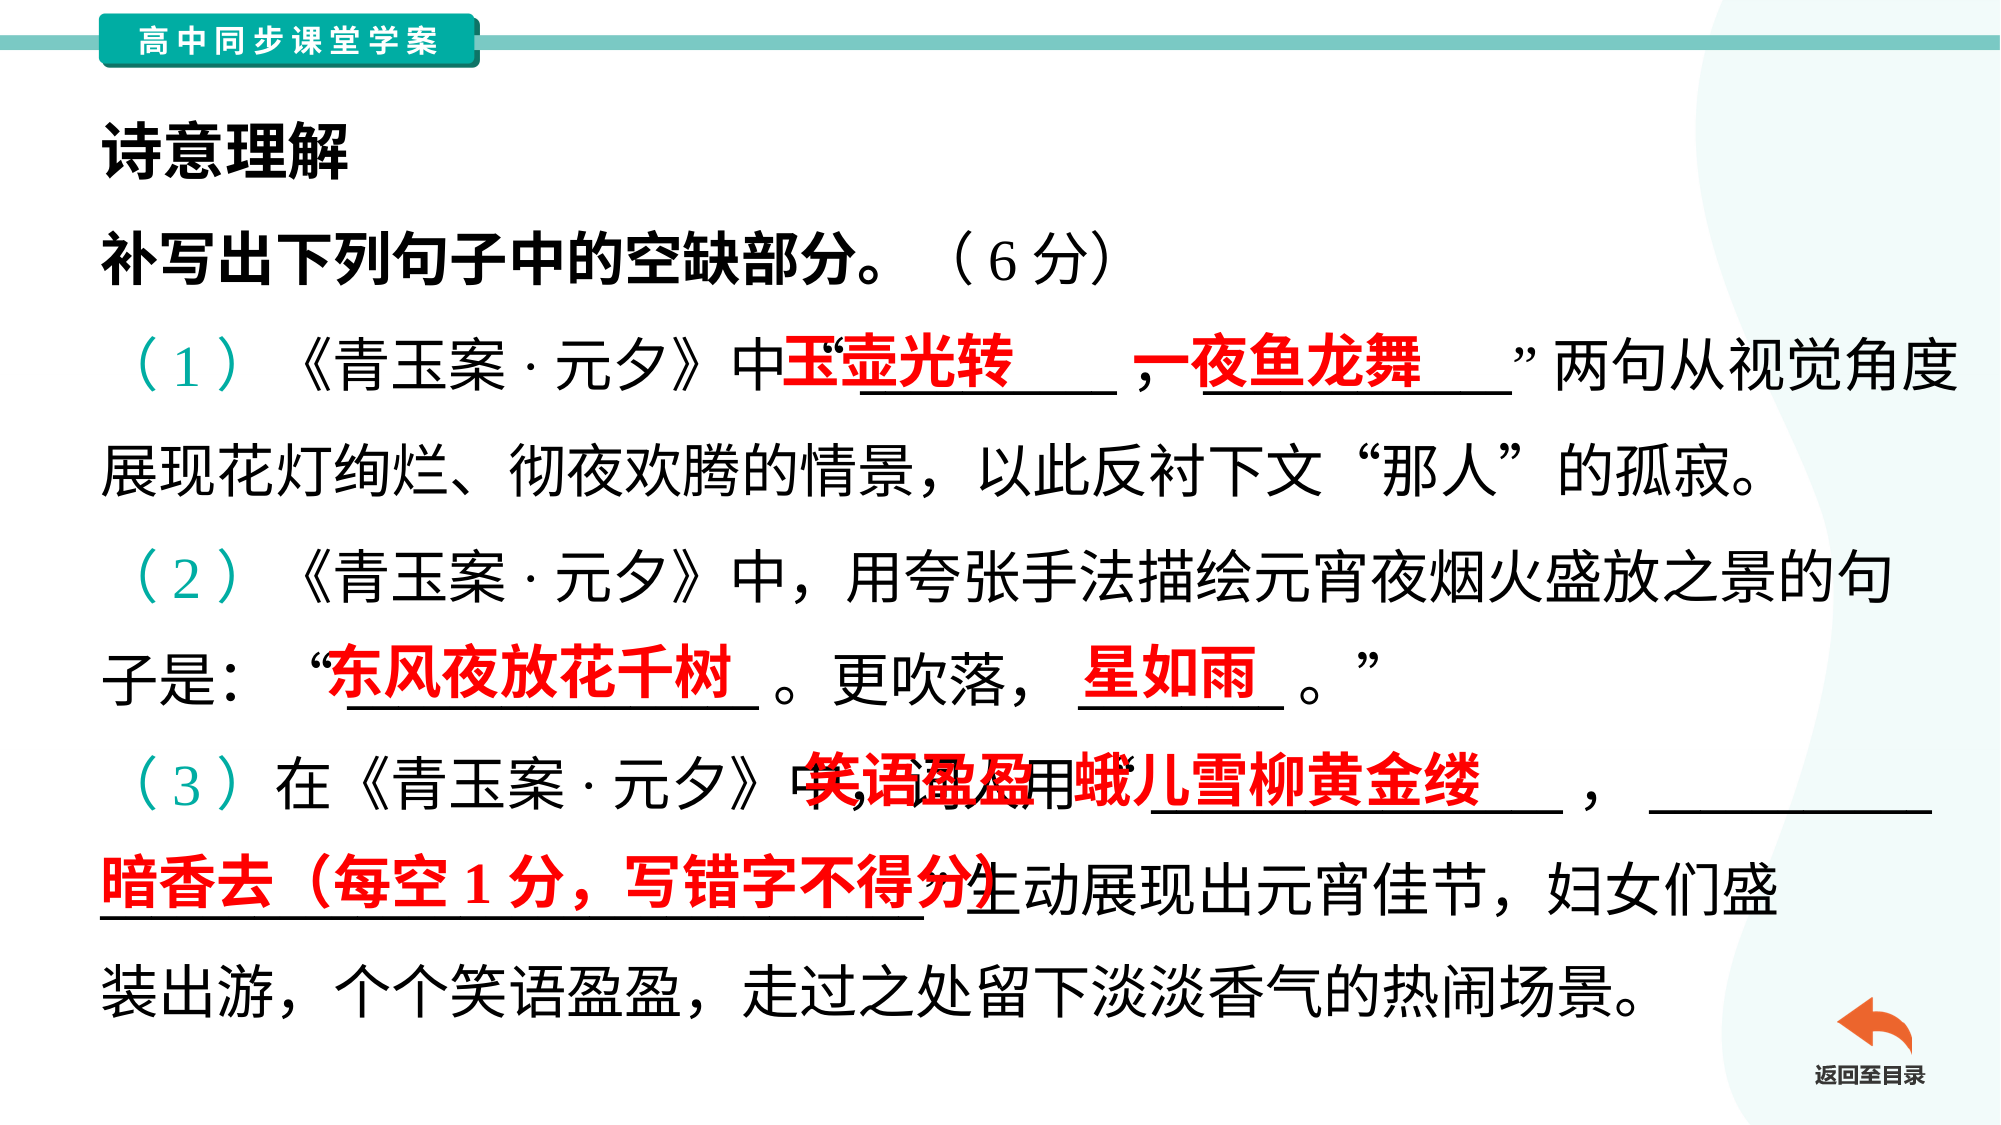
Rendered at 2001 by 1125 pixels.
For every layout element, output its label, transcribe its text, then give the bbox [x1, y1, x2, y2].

text_box （1）《青玉案·元夕》中“__________，____________”两句从视觉角度 展现花灯绚烂、彻夜欢腾的情景，以此反衬下文“那人”的孤寂。 （2）《青玉案·元夕》中，用夸张手法描绘元宵夜烟火盛放之景的句 子是：“________________。更吹落，________。” [100, 291, 1899, 702]
text_box 东风夜放花千树 [302, 602, 756, 694]
text_box 诗意理解 [100, 76, 1899, 177]
text_box 补写出下列句子中的空缺部分。（6分） [100, 187, 1899, 280]
text_box 一夜鱼龙舞 [1109, 287, 1446, 382]
text_box 玉壶光转 [759, 287, 1037, 382]
picture [0, 0, 2000, 1125]
text_box 星如雨 [1061, 602, 1280, 694]
text_box （3）在《青玉案·元夕》中，词人用“________________，___________ ________________________________”生动展现出元宵佳节，妇女们盛 装出游，个个笑语盈盈，走过之处留下淡淡香气的热闹场景。 [100, 904, 1899, 1015]
text_box 笑语盈盈 暗香去（每空1分，写错字不得分） [100, 706, 1899, 904]
